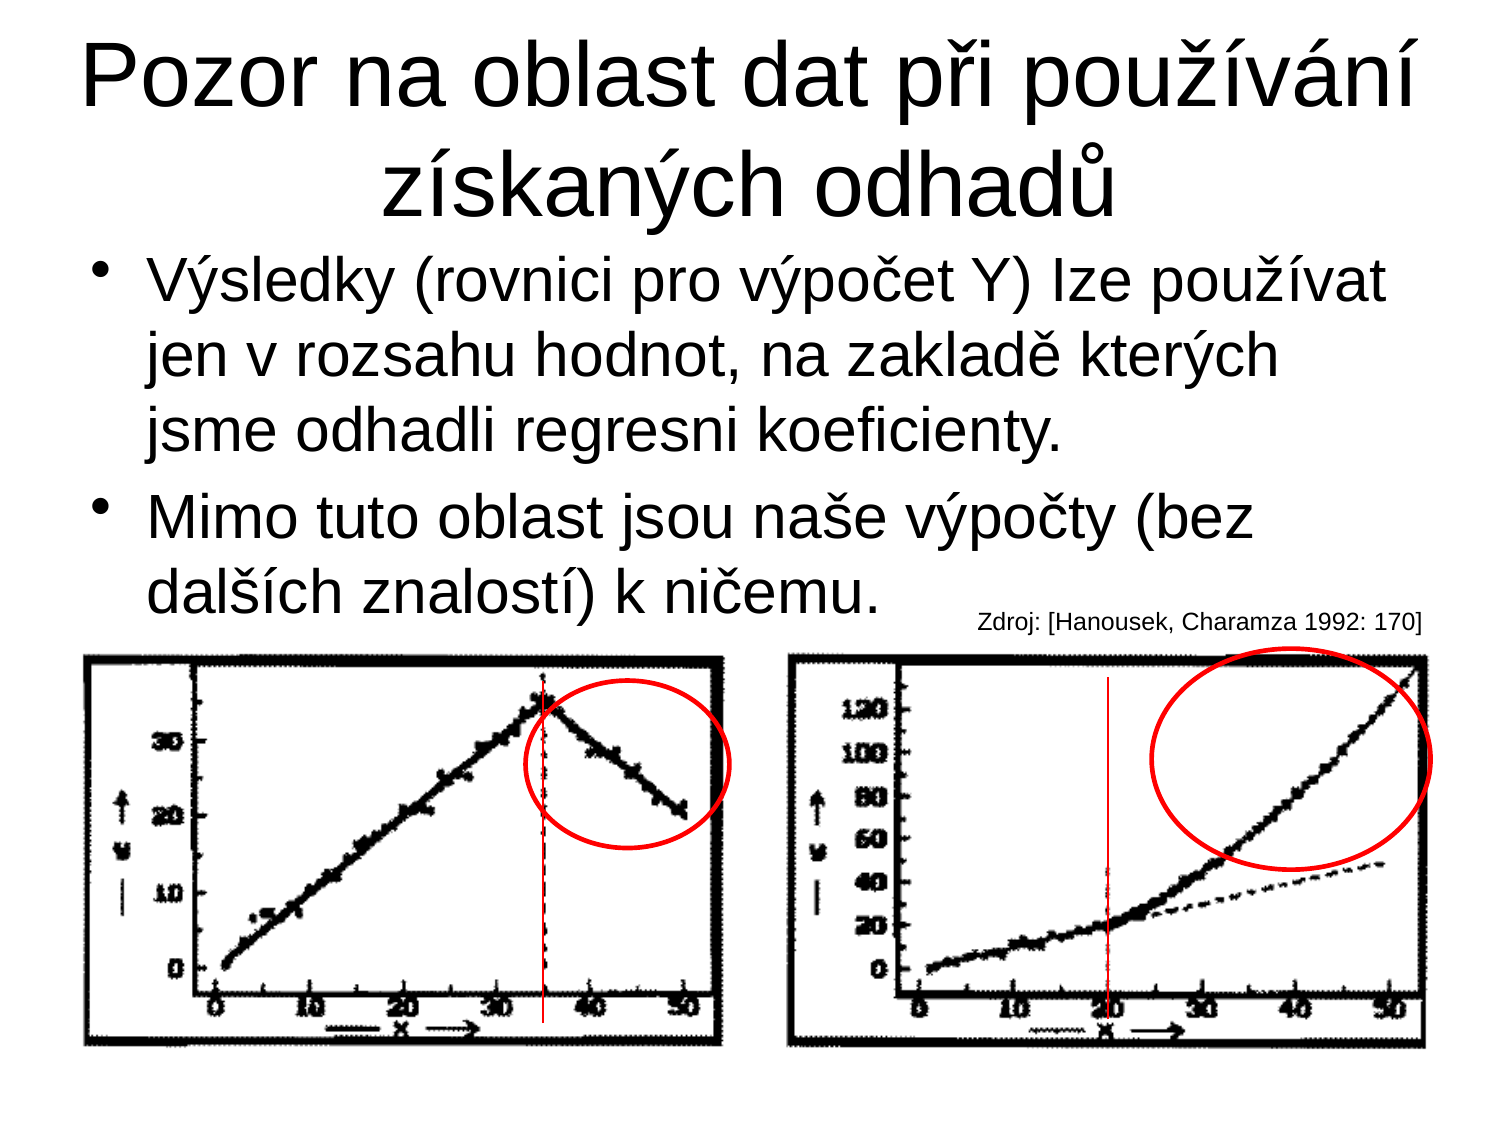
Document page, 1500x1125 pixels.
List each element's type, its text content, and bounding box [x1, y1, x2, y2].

title Pozor na oblast dat při používání získaných odhadů [41, 30, 1459, 219]
text_box Zdroj: [Hanousek, Charamza 1992: 170] [962, 597, 1465, 643]
picture [77, 643, 730, 1054]
picture [785, 648, 1431, 1054]
list Výsledky (rovnici pro výpočet Y) Ize používat jen v rozsahu hodnot, na zakladě kterých jsme odhadli regresni koeficienty. Mimo tuto oblast jsou naše výpočty (bez dalších znalostí) k ničemu. [75, 231, 1425, 1005]
